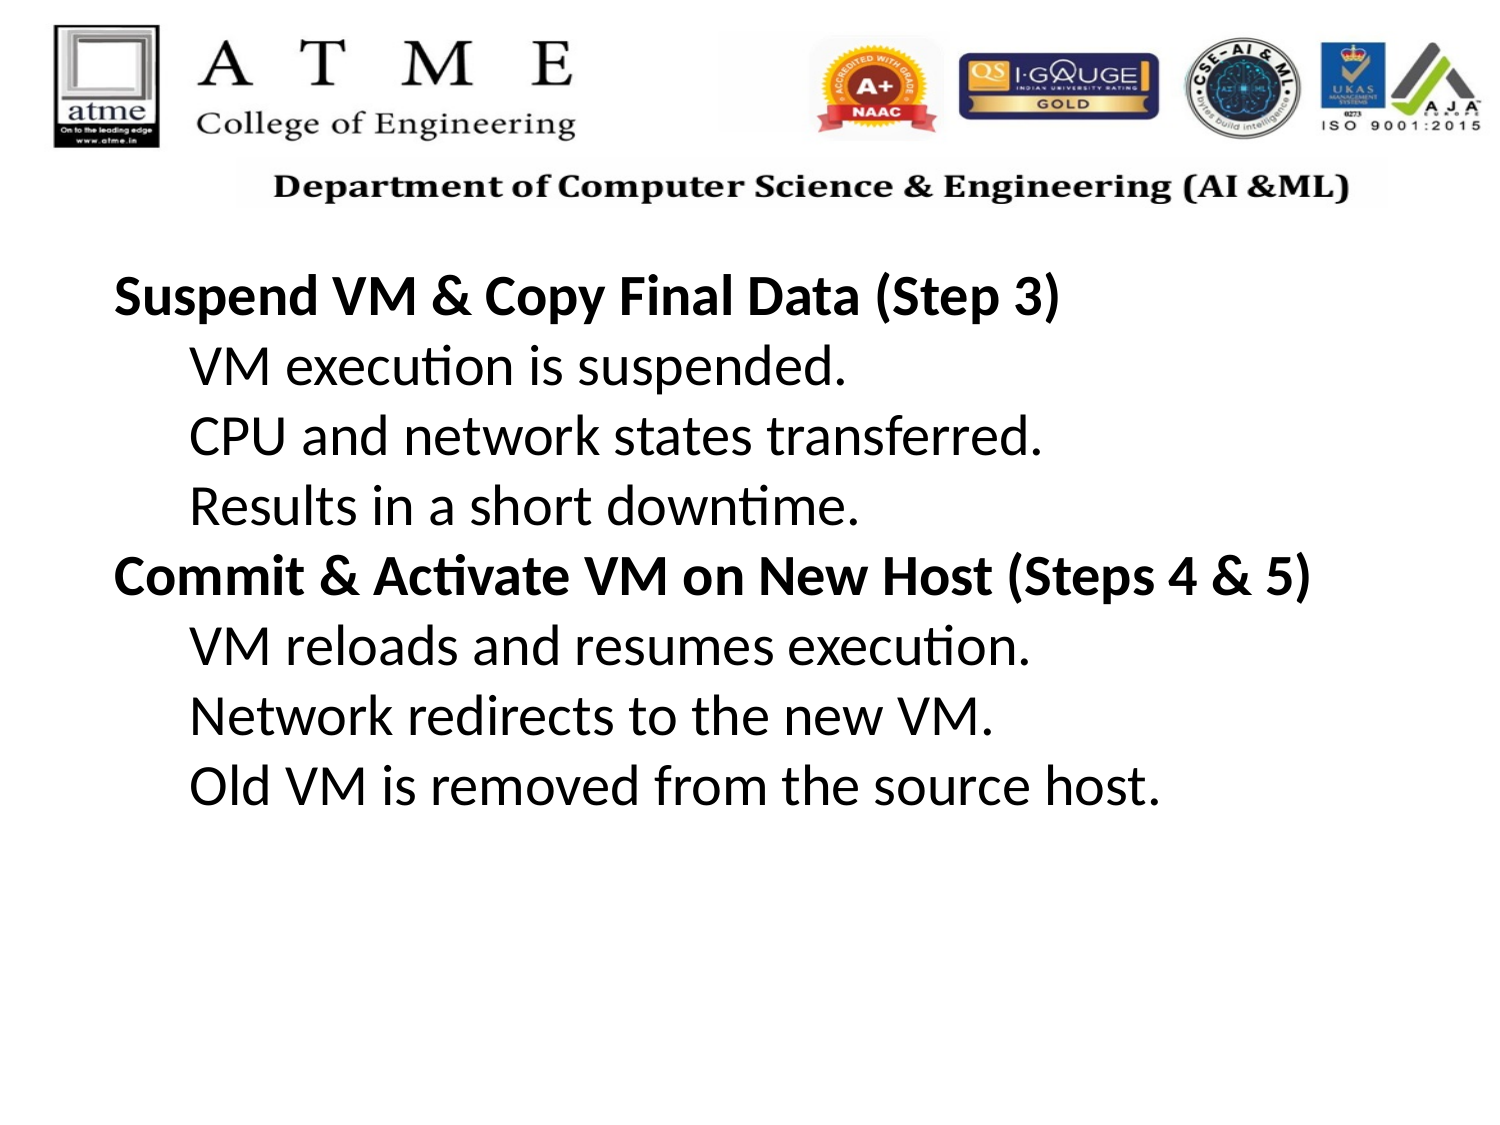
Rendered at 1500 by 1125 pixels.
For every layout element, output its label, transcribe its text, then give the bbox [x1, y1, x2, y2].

picture [24, 0, 1500, 226]
text_box Suspend VM & Copy Final Data (Step 3) VM execution is suspended. CPU and network states transferred. Results in a short downtime. Commit & Activate VM on New Host (Steps 4 & 5) VM reloads and resumes execution. Network redirects to the new VM. Old VM is removed from the source host. [99, 249, 1425, 825]
